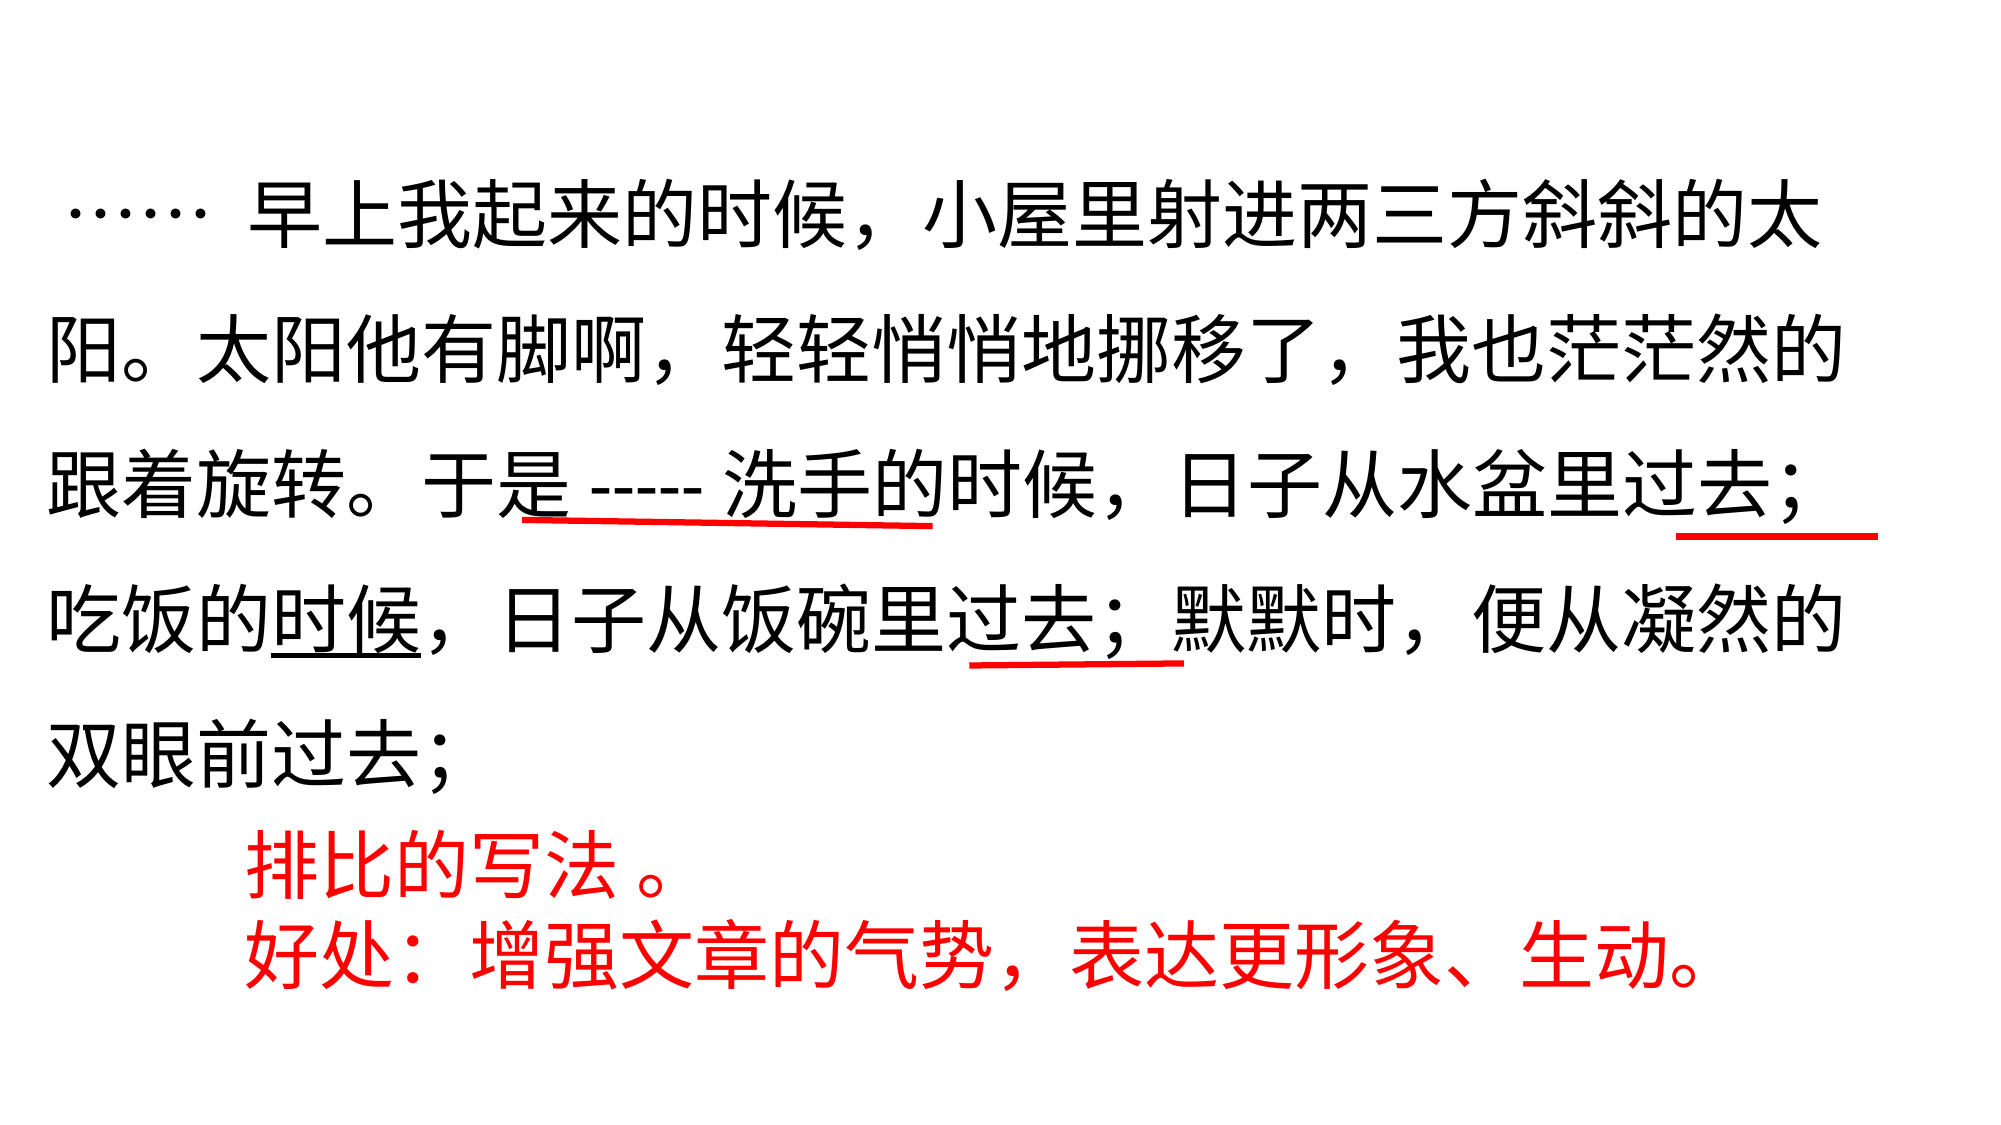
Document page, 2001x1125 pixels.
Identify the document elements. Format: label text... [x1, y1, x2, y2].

text_box 排比的写法 。 好处：增强文章的气势，表达更形象、生动。 [229, 811, 1778, 1007]
text_box …… 早上我起来的时候，小屋里射进两三方斜斜的太阳。太阳他有脚啊，轻轻悄悄地挪移了，我也茫茫然的跟着旋转。于是-----洗手的时候，日子从水盆里过去；吃饭的时候，日子从饭碗里过去；默默时，便从凝然的双眼前过去； [31, 114, 1932, 805]
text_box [522, 519, 933, 527]
